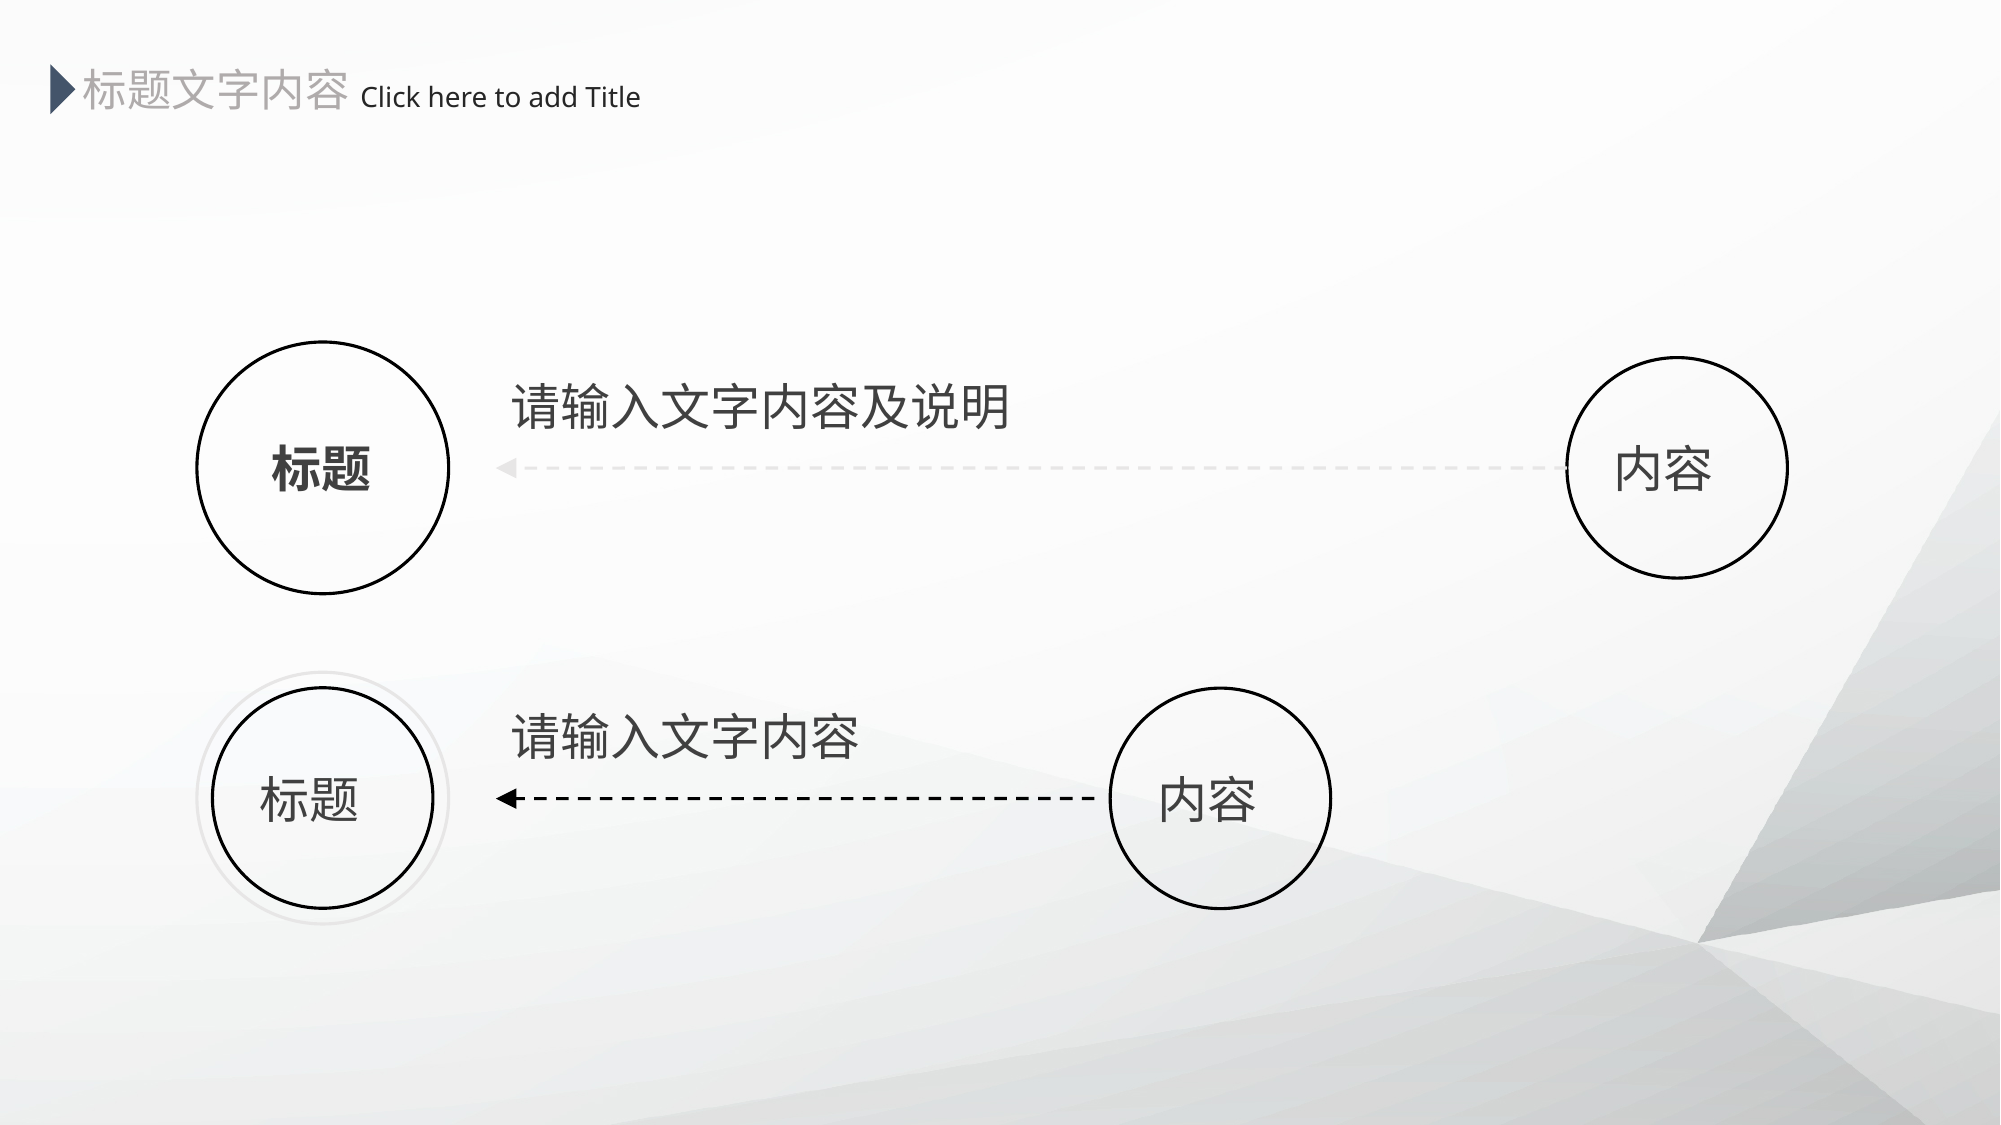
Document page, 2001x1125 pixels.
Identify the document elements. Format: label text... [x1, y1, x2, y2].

text_box 标题 [212, 687, 433, 909]
text_box [196, 672, 449, 924]
picture [0, 0, 2000, 1125]
text_box 标题 [196, 341, 449, 594]
text_box [495, 457, 520, 479]
text_box 内容 [1566, 357, 1788, 579]
text_box 请输入文字内容及说明 [495, 357, 1630, 453]
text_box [50, 54, 652, 124]
text_box 请输入文字内容 [495, 688, 1126, 783]
text_box [495, 788, 517, 809]
text_box 内容 [1110, 688, 1331, 909]
